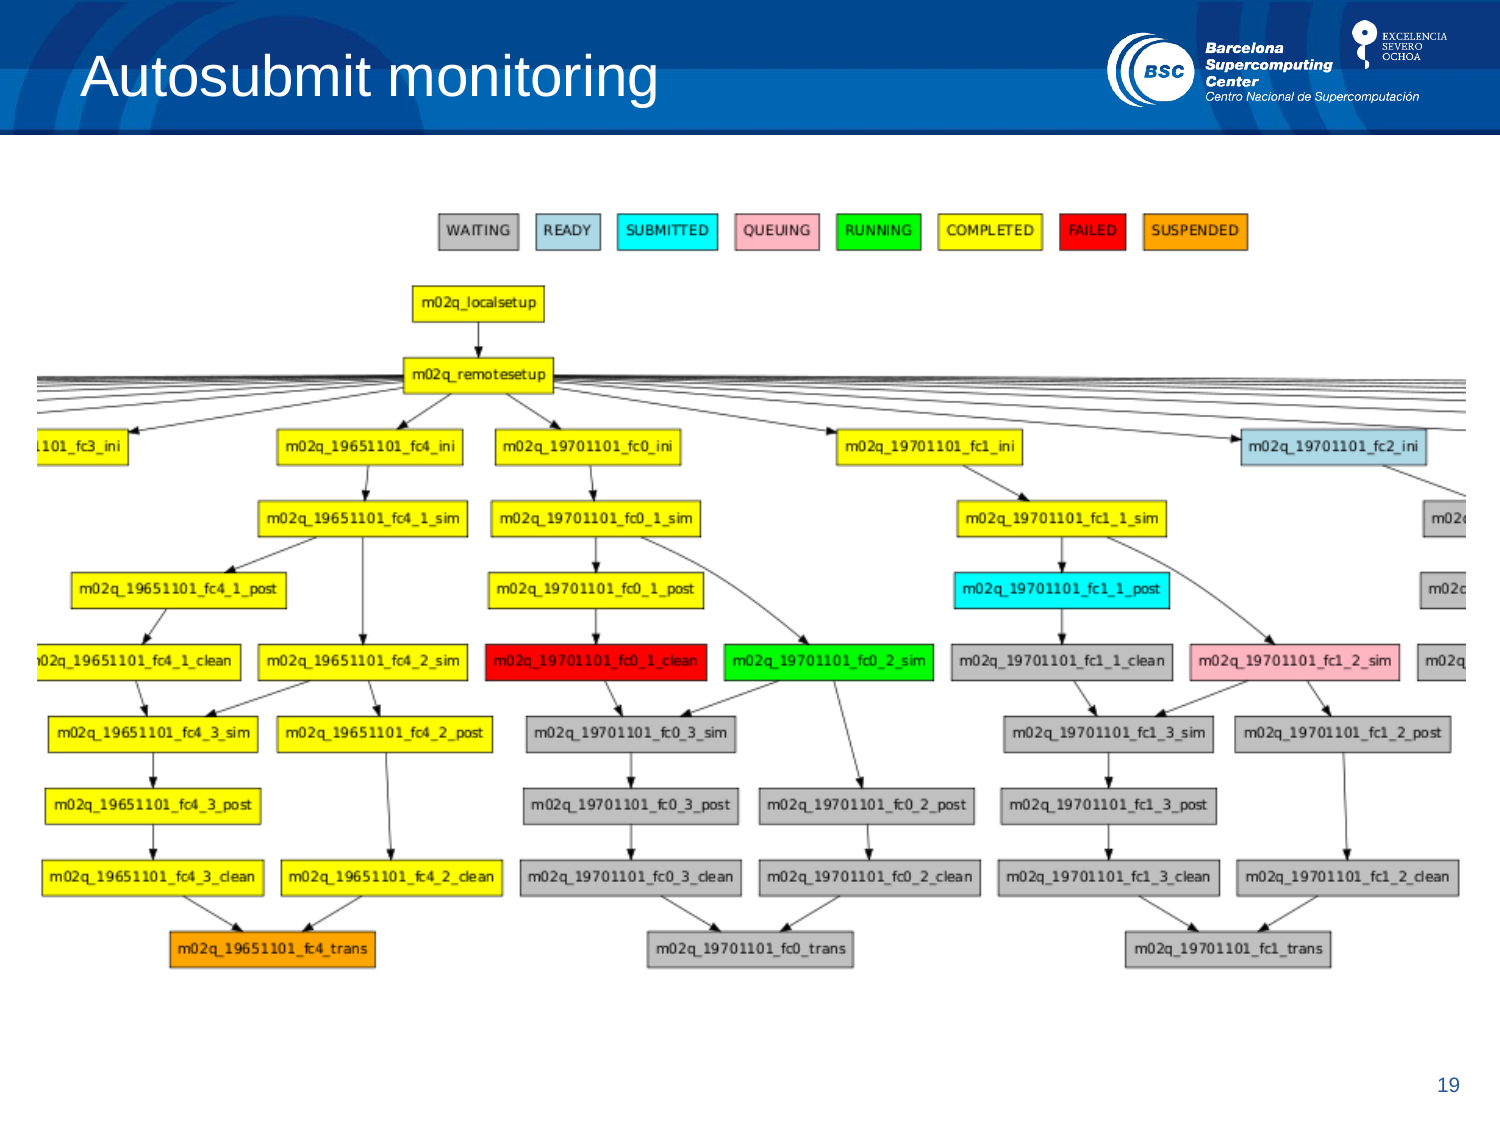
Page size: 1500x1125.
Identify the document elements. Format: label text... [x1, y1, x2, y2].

title Autosubmit monitoring [65, 23, 1081, 135]
picture [37, 187, 1466, 993]
picture [0, 0, 1500, 135]
